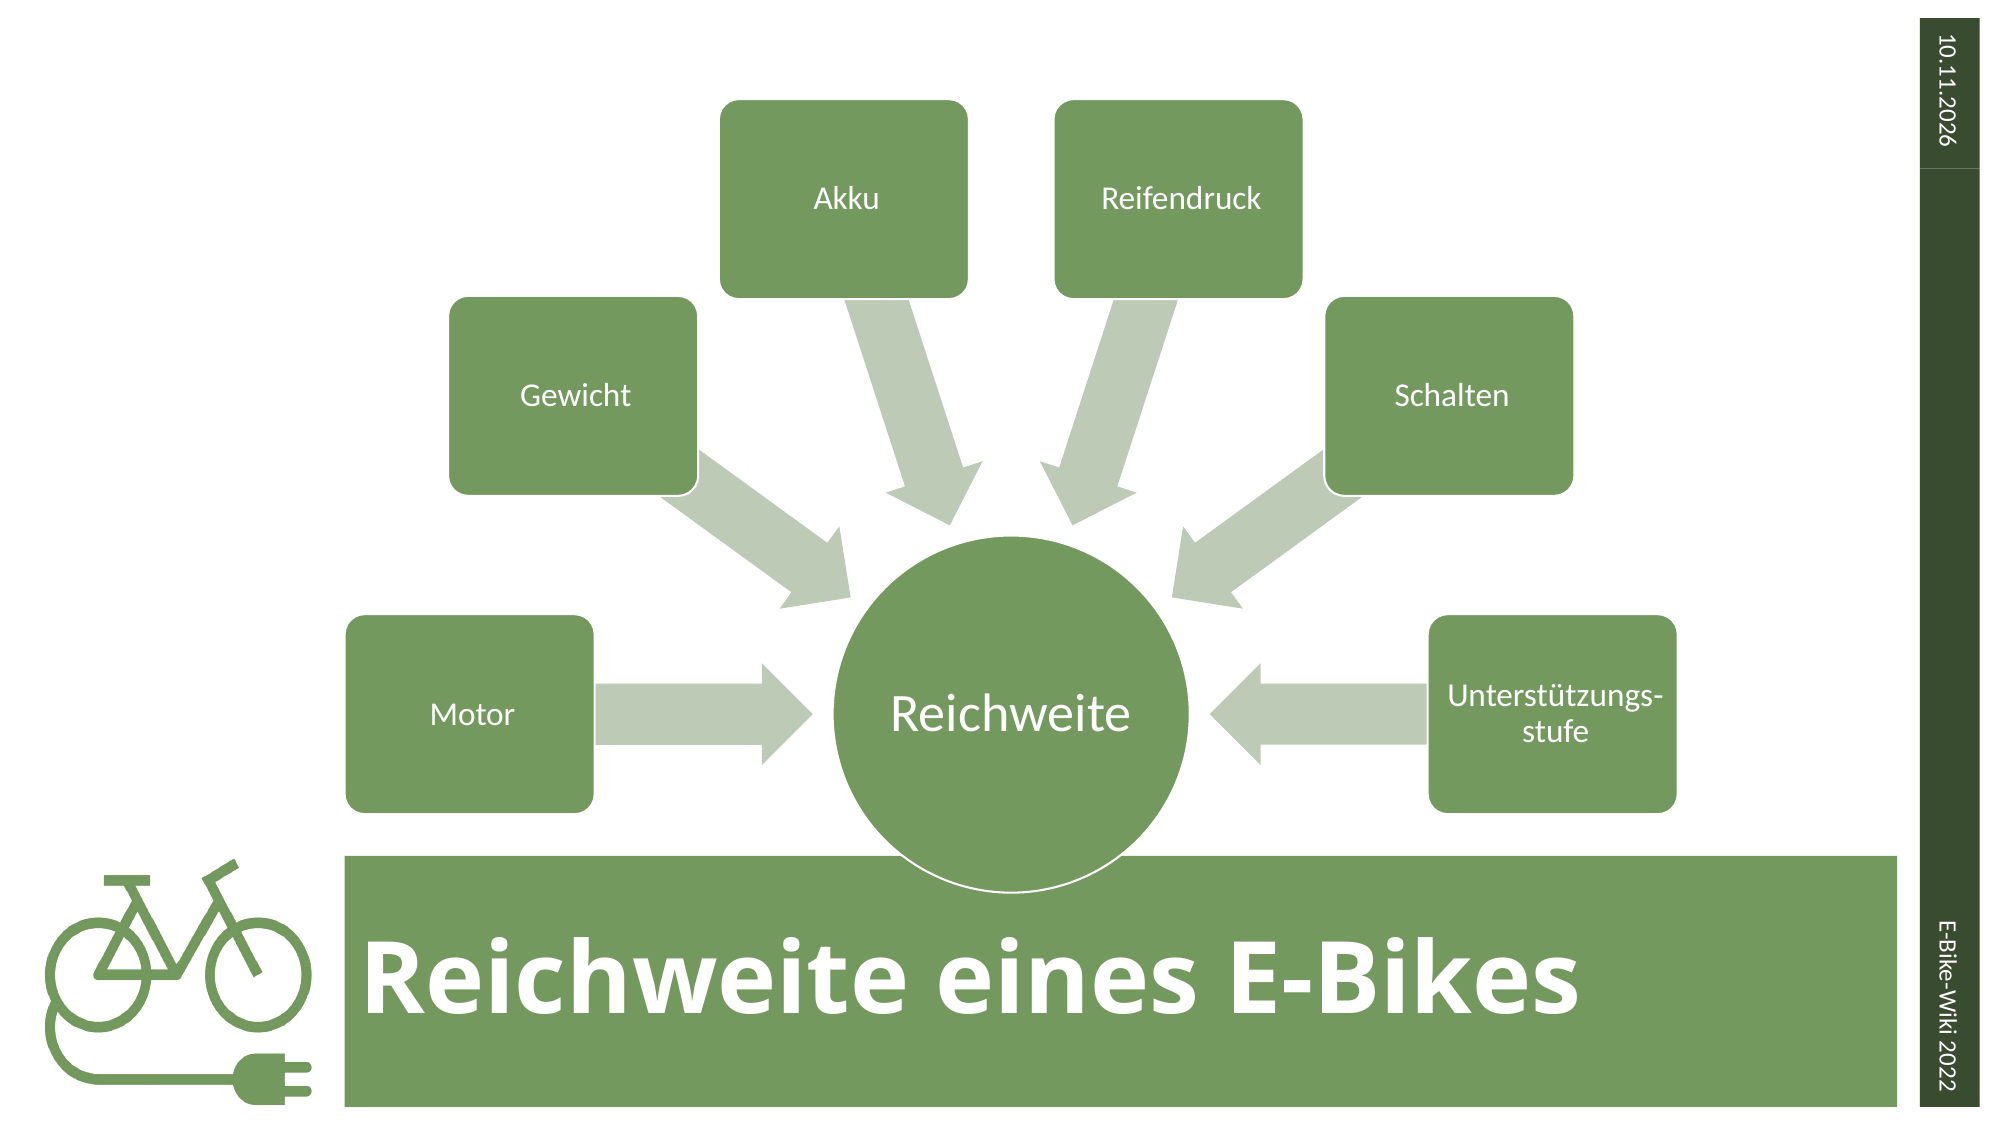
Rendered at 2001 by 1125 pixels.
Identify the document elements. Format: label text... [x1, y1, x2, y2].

picture [22, 813, 334, 1125]
title Reichweite eines E-Bikes [344, 855, 1898, 1107]
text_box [344, 51, 1678, 941]
footer E-Bike-Wiki 2022 [1919, 168, 1980, 1107]
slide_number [1919, 18, 1980, 168]
